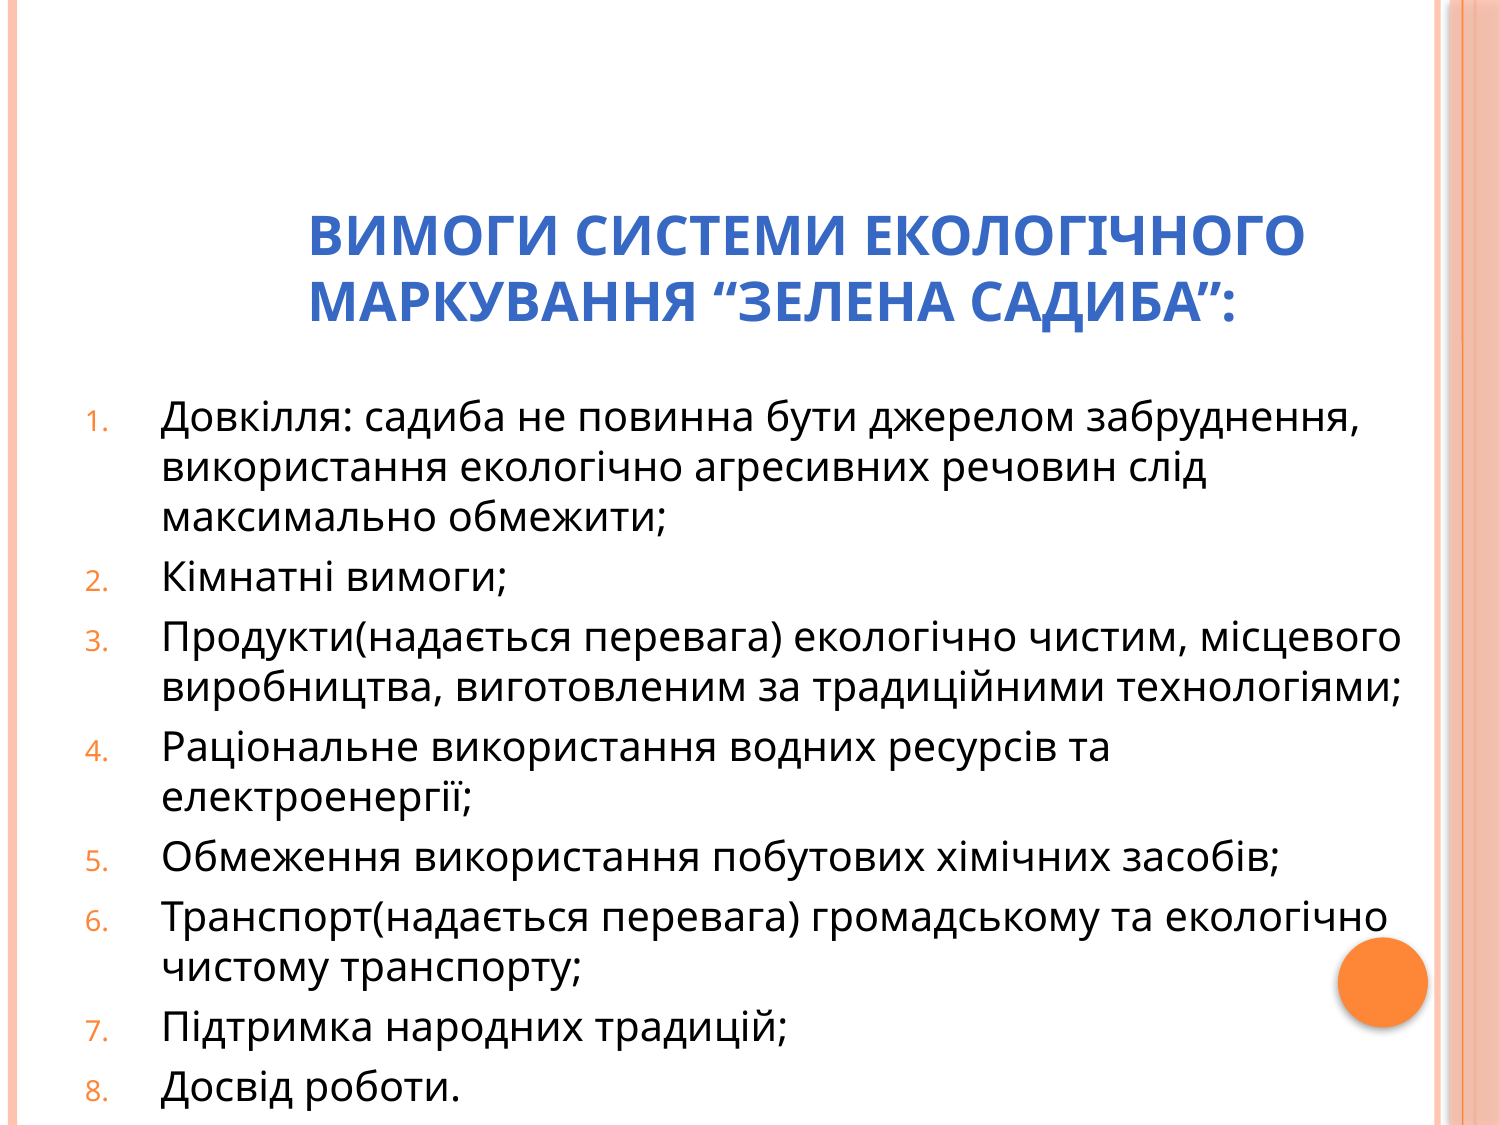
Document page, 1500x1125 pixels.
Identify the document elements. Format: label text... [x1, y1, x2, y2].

list Довкілля: садиба не повинна бути джерелом забруднення, використання екологічно агресивних речовин слід максимально обмежити; Кімнатні вимоги; Продукти(надається перевага) екологічно чистим, місцевого виробництва, виготовленим за традиційними технологіями; Раціональне використання водних ресурсів та електроенергії; Обмеження використання побутових хімічних засобів; Транспорт(надається перевага) громадському та екологічно чистому транспорту; Підтримка народних традицій; Досвід роботи. [70, 382, 1421, 1125]
title Вимоги системи екологічного маркування “зелена садиба”: [292, 128, 1348, 340]
